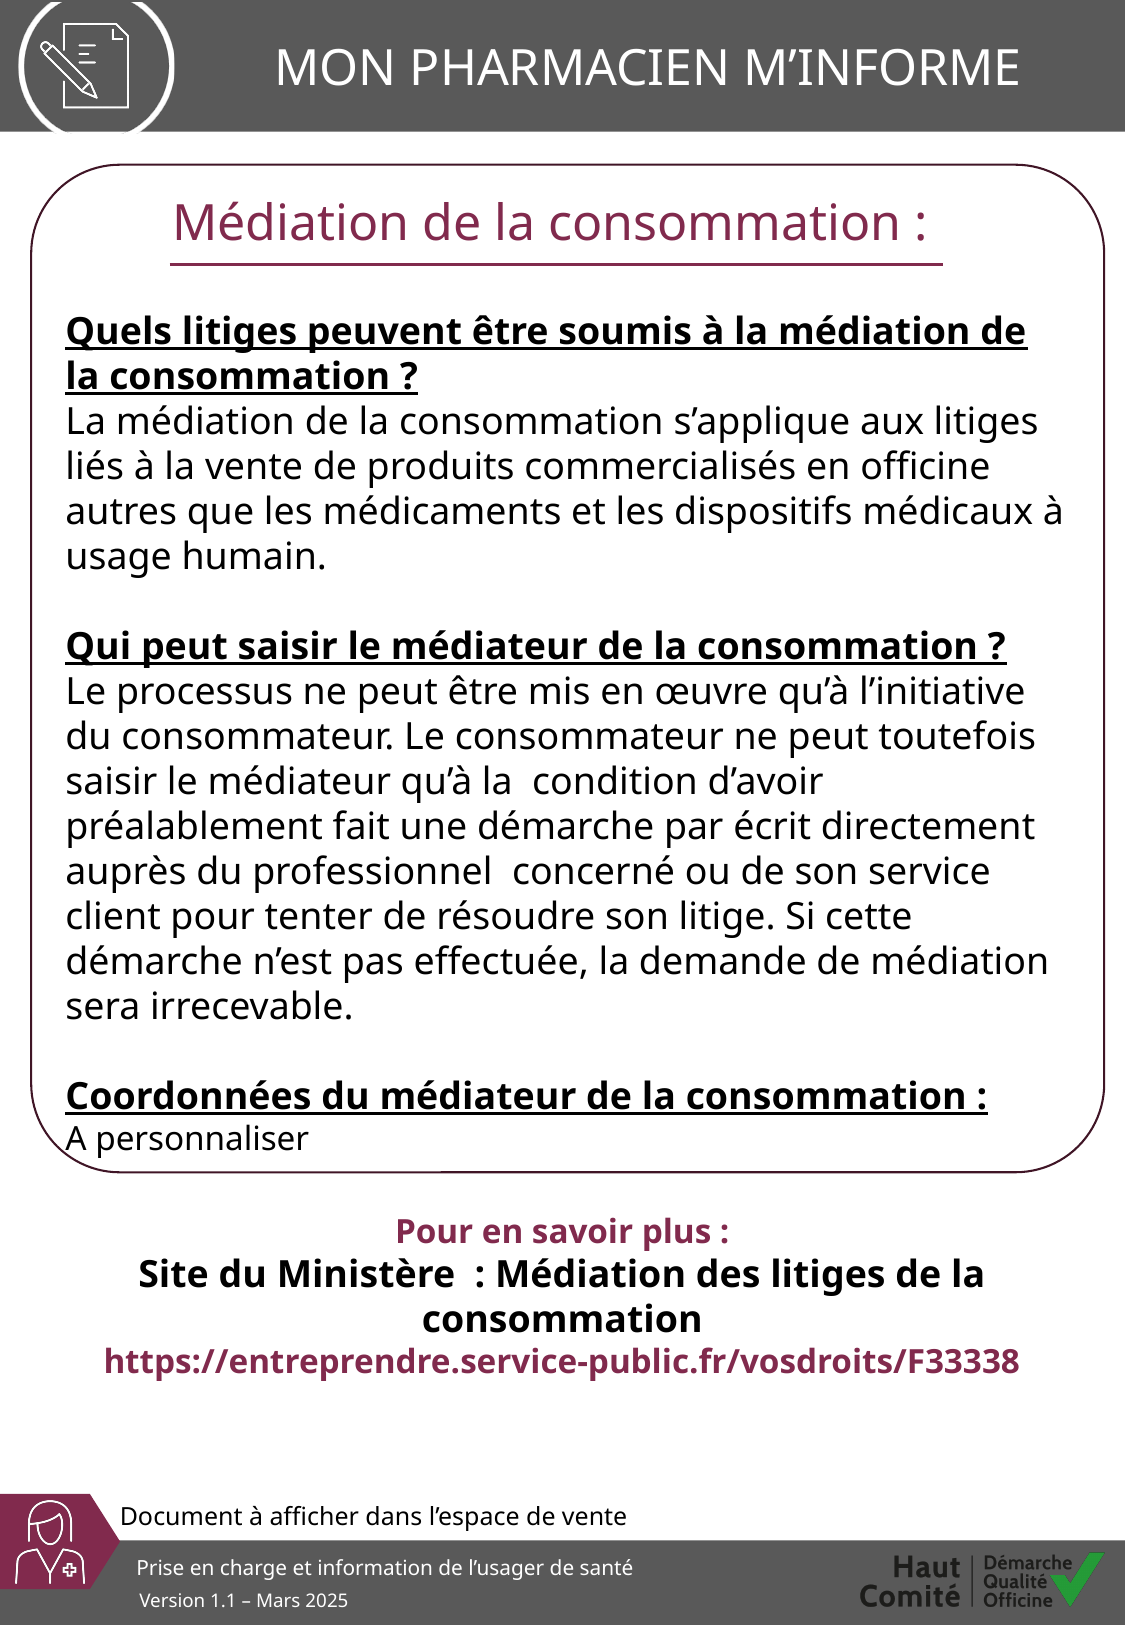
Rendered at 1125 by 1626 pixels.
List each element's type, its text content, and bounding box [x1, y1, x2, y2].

text_box [30, 163, 1106, 1174]
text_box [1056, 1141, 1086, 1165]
picture [0, 1492, 100, 1592]
picture [859, 1551, 1105, 1614]
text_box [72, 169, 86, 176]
text_box Document à afficher dans l’espace de vente [105, 1493, 643, 1539]
text_box Pour en savoir plus : Site du Ministère : Médiation des litiges de la consommation https://entreprendre.service-public.fr/vosdroits/F33338 [0, 1203, 1125, 1388]
picture [18, 2, 175, 134]
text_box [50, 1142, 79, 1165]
title MON PHARMACIEN M’INFORME [191, 34, 1105, 104]
